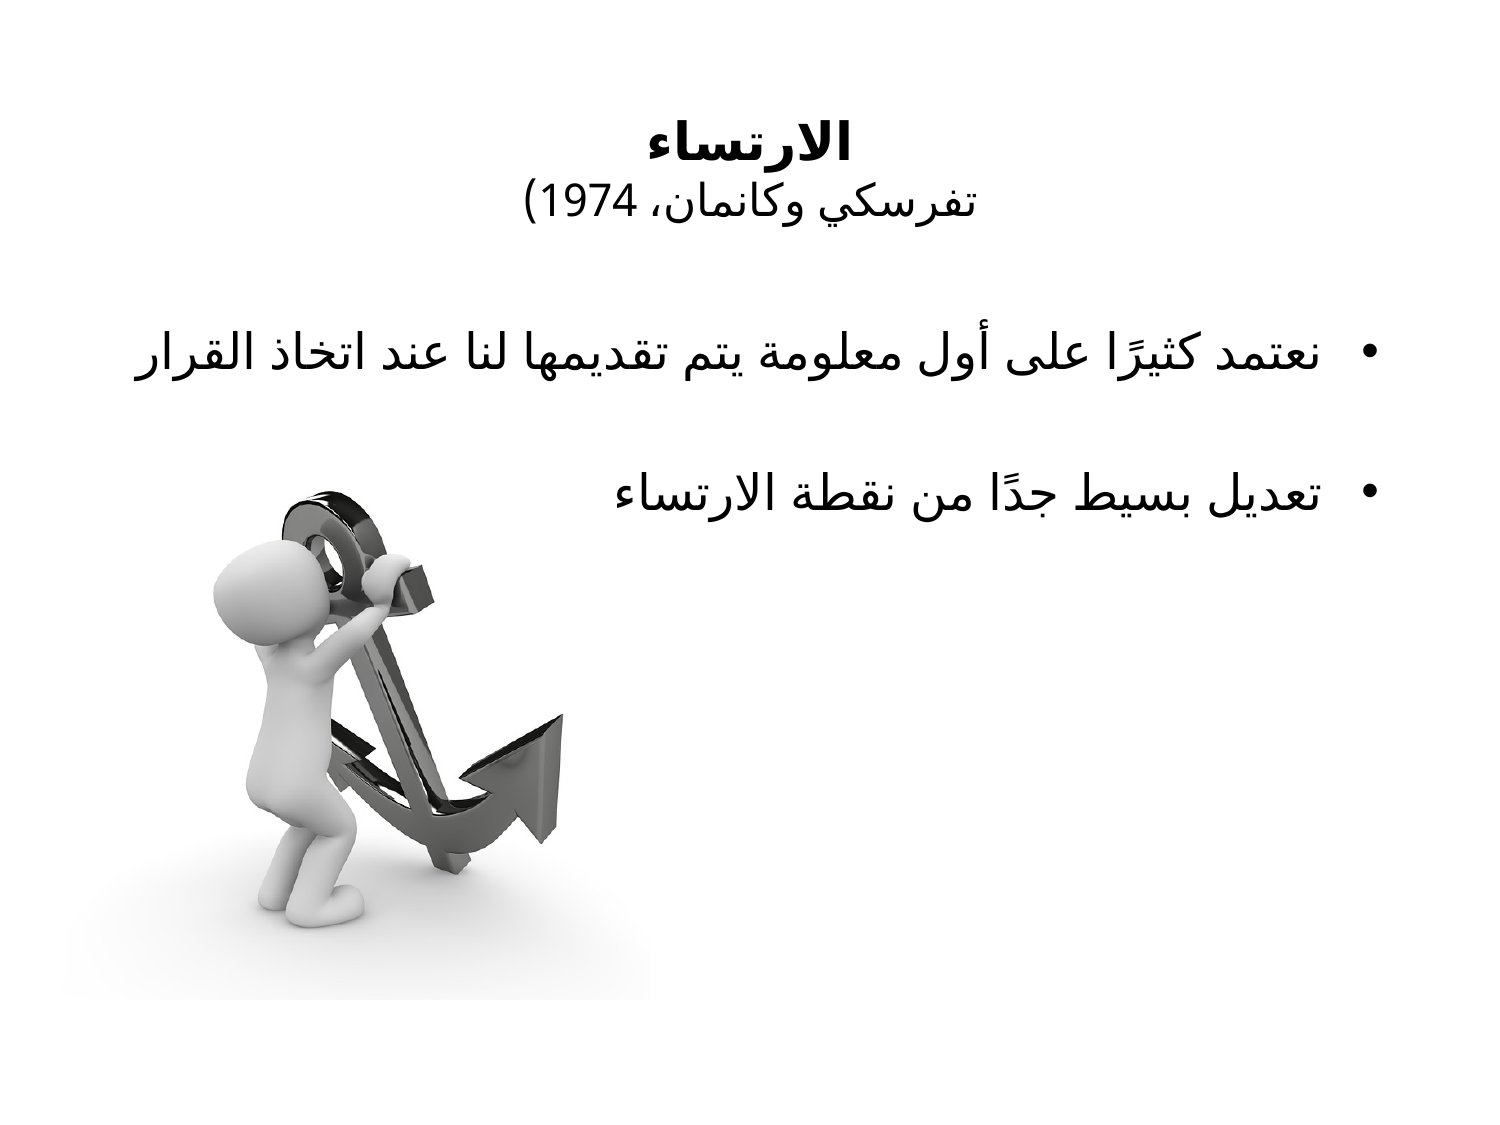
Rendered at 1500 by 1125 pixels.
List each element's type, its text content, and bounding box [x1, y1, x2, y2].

list نعتمد كثيرًا على أول معلومة يتم تقديمها لنا عند اتخاذ القرار تعديل بسيط جدًا من نقطة الارتساء [93, 312, 1394, 1055]
picture [62, 412, 651, 1001]
title الارتساء تفرسكي وكانمان، 1974) [75, 99, 1425, 288]
